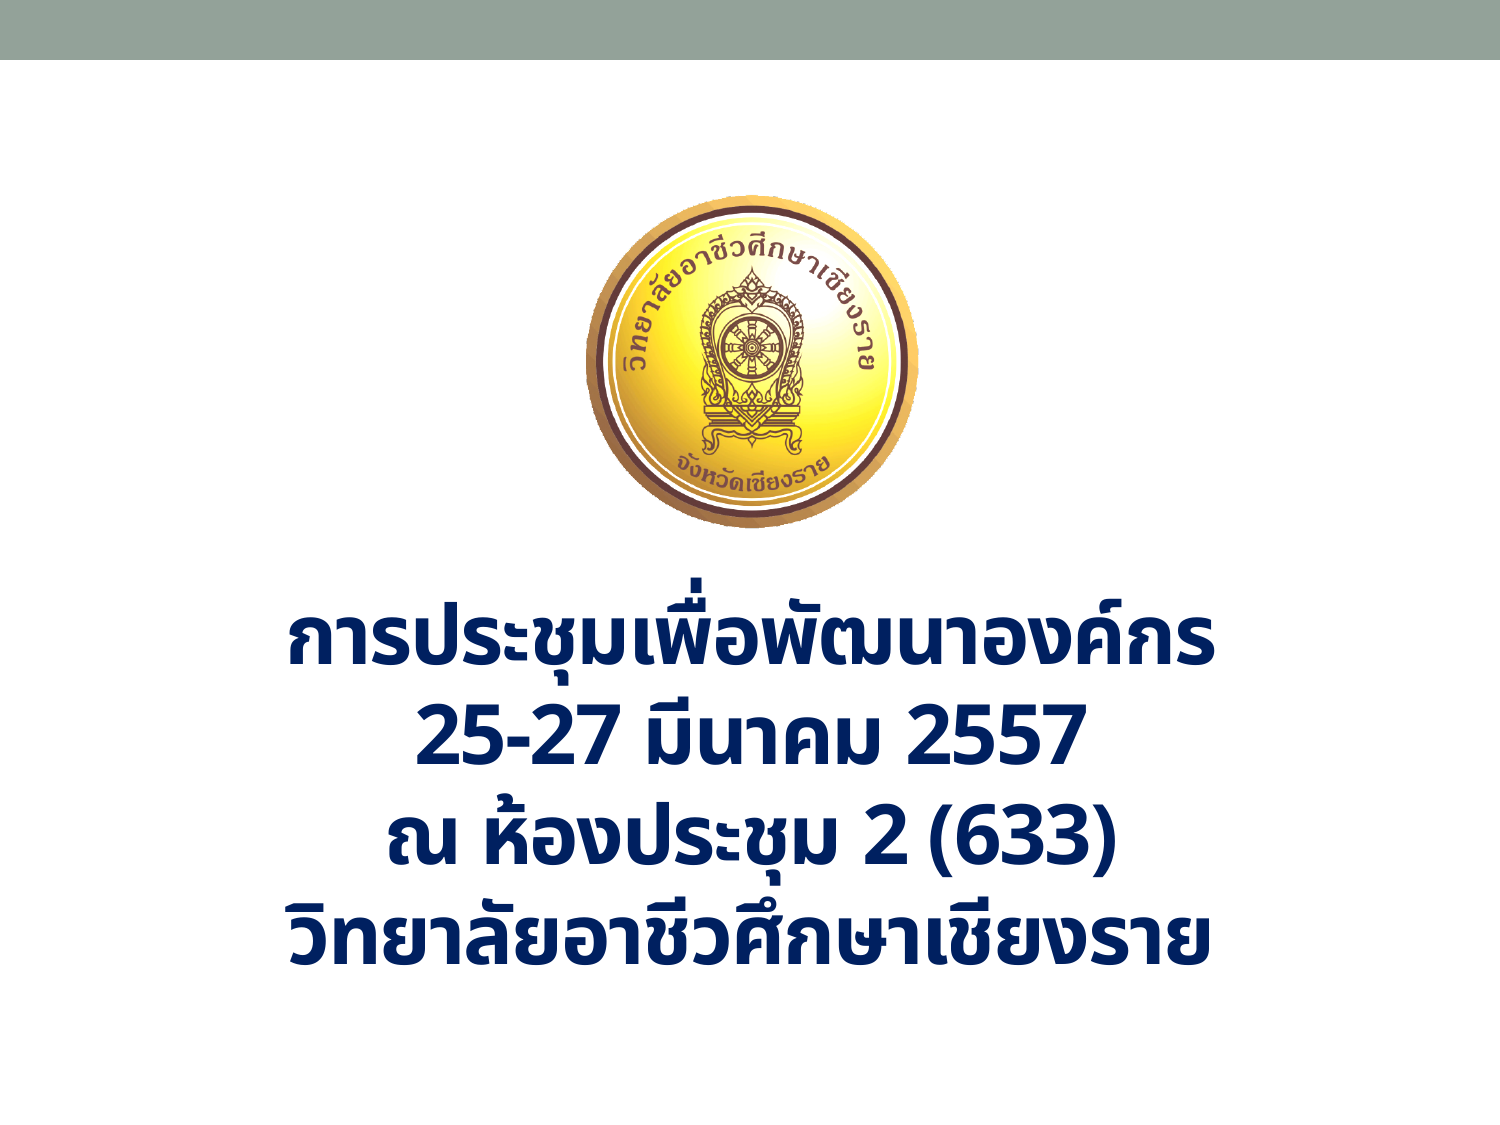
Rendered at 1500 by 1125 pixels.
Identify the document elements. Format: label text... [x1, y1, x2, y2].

picture [574, 184, 930, 539]
title การประชุมเพื่อพัฒนาองค์กร 25-27 มีนาคม 2557 ณ ห้องประชุม 2 (633) วิทยาลัยอาชีวศึกษาเชียงราย [76, 538, 1427, 1024]
